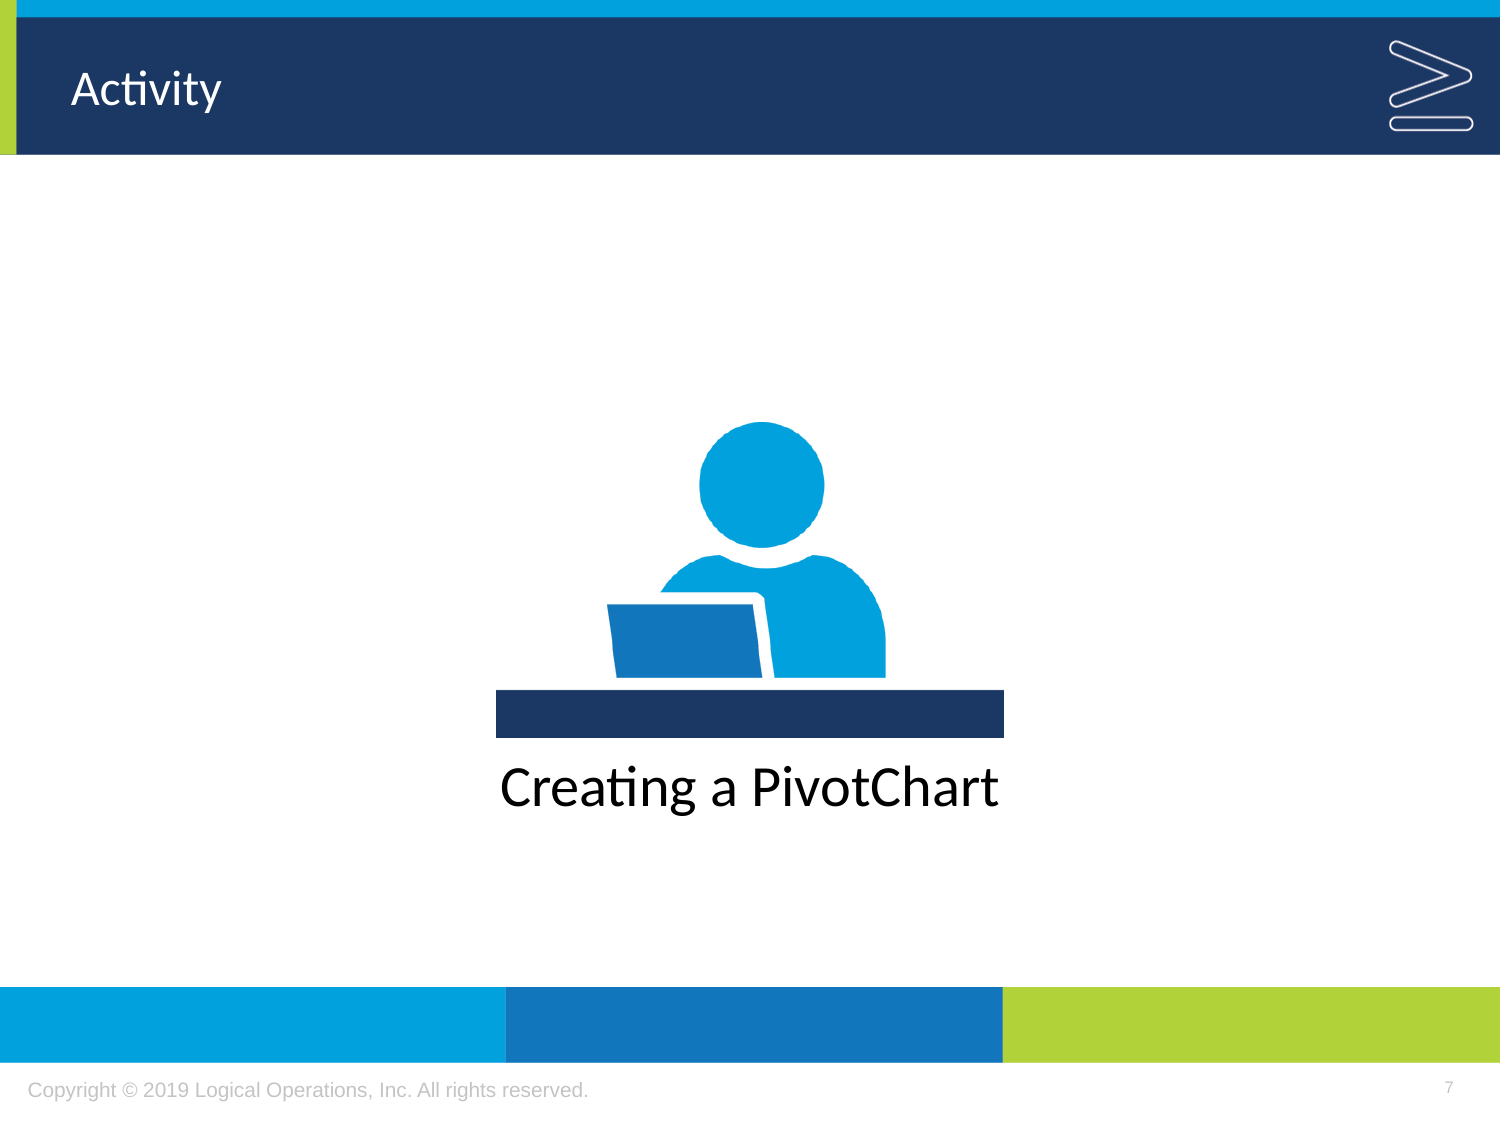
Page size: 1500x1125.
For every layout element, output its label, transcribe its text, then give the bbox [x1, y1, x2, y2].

slide_number 7 [1118, 1057, 1469, 1118]
picture [0, 0, 1500, 155]
list Creating a PivotChart [93, 740, 1407, 841]
picture [496, 422, 1004, 738]
picture [506, 987, 1500, 1063]
